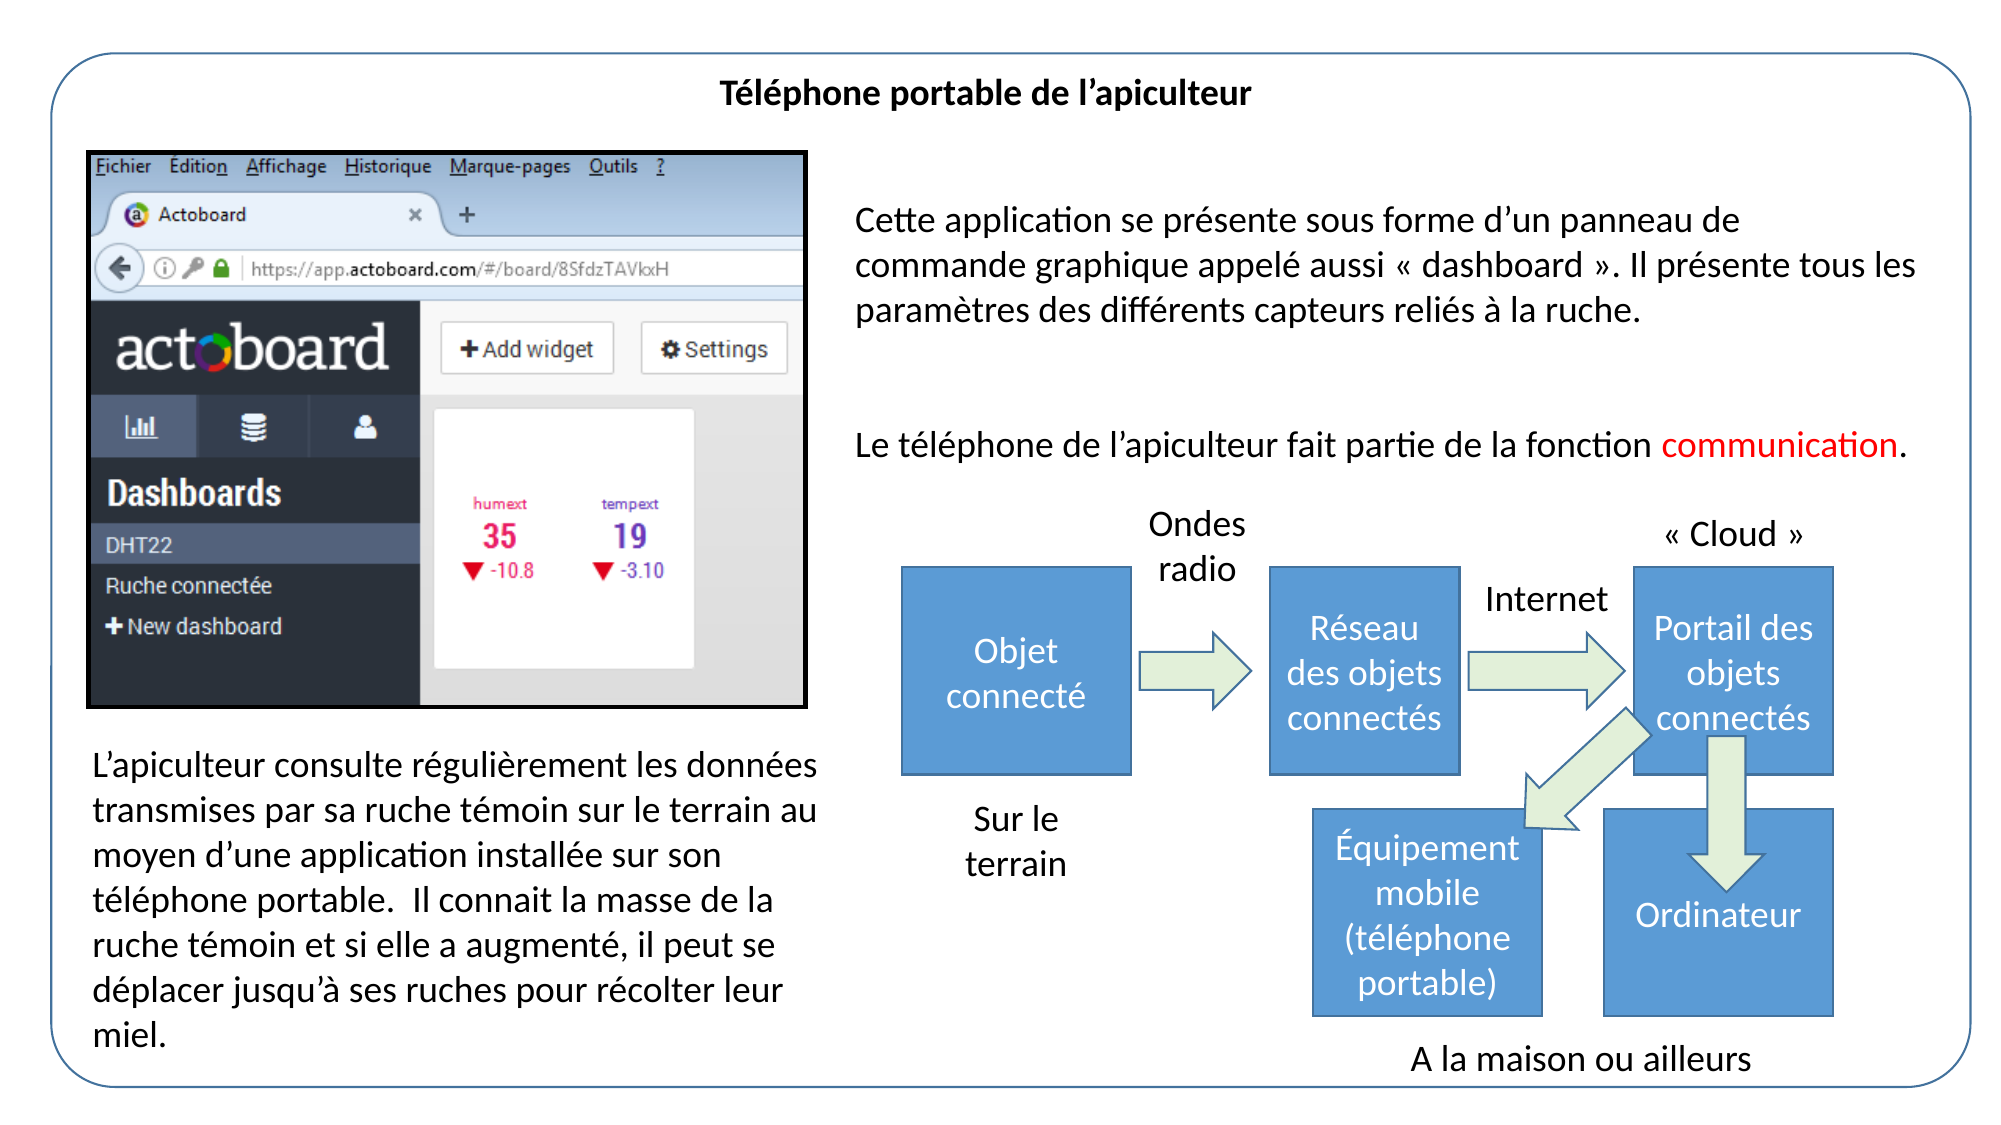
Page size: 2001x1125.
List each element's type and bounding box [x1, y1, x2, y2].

picture [90, 154, 804, 705]
text_box [50, 52, 1972, 1089]
